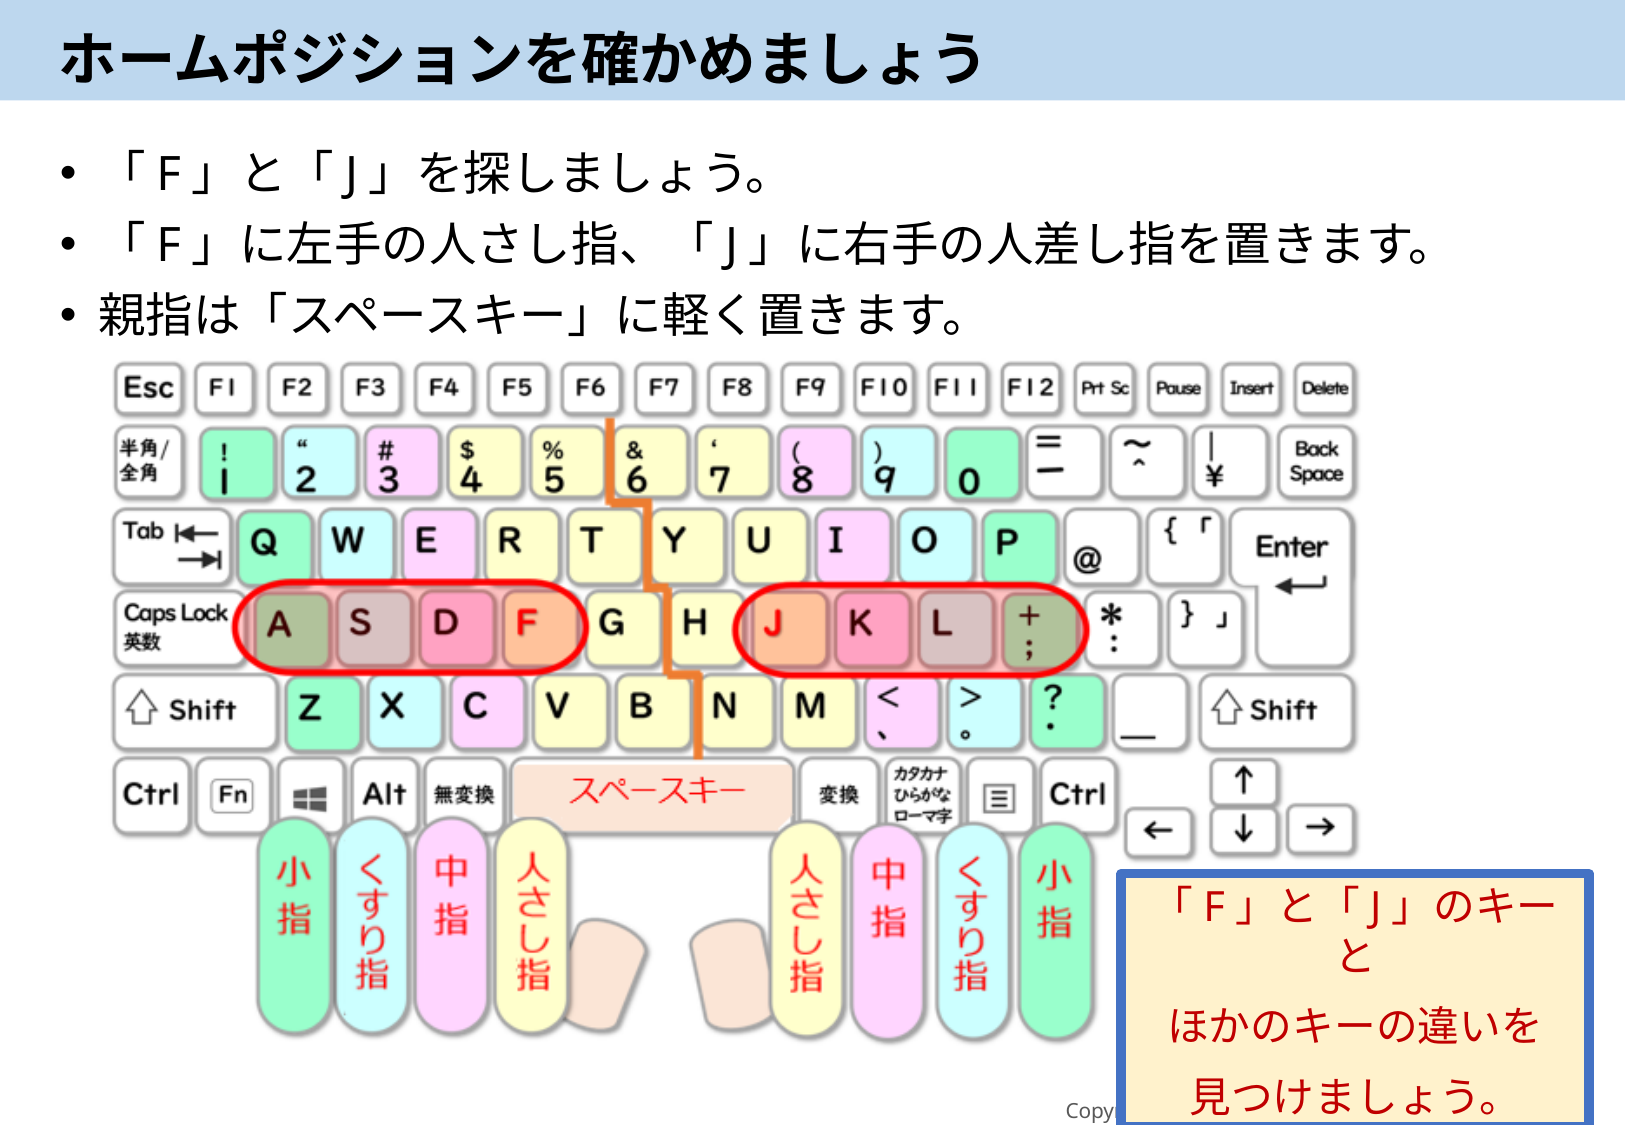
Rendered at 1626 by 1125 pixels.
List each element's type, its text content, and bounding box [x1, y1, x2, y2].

list 「F」と「J」を探しましょう。 「F」に左手の人さし指、「J」に右手の人差し指を置きます。 親指は「スペースキー」に軽く置きます。 [44, 141, 1443, 365]
title ホームポジションを確かめましょう [0, 0, 1625, 101]
picture [99, 351, 1387, 1054]
text_box 「F」と「J」のキーと ほかのキーの違いを 見つけましょう。 [1121, 873, 1590, 1125]
